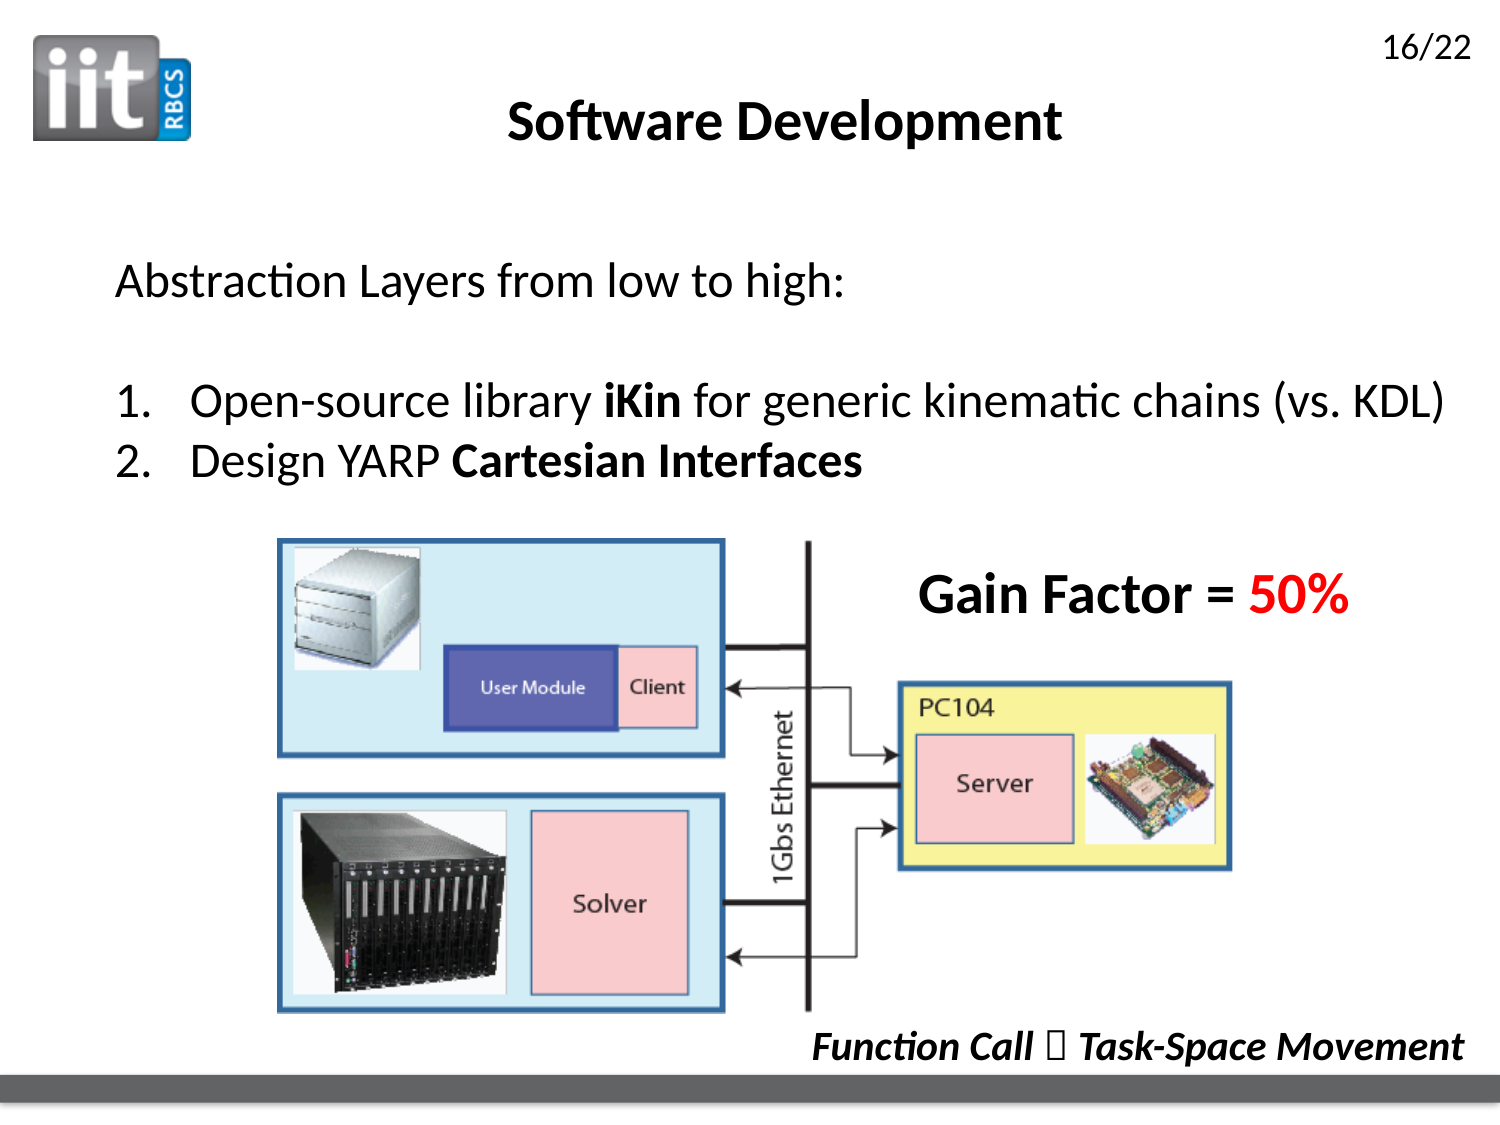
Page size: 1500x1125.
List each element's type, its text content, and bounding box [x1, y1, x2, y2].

text_box Software Development [253, 75, 1317, 160]
slide_number 16/22 [1366, 14, 1500, 69]
text_box Gain Factor = 50% [1238, 547, 1376, 633]
text_box Function Call  Task-Space Movement [797, 1011, 1500, 1077]
text_box Abstraction Layers from low to high: Open-source library iKin for generic kinematic chains (vs. KDL) Design YARP Cartesian Interfaces [100, 240, 1471, 886]
picture [277, 538, 1234, 1014]
picture [33, 35, 191, 141]
